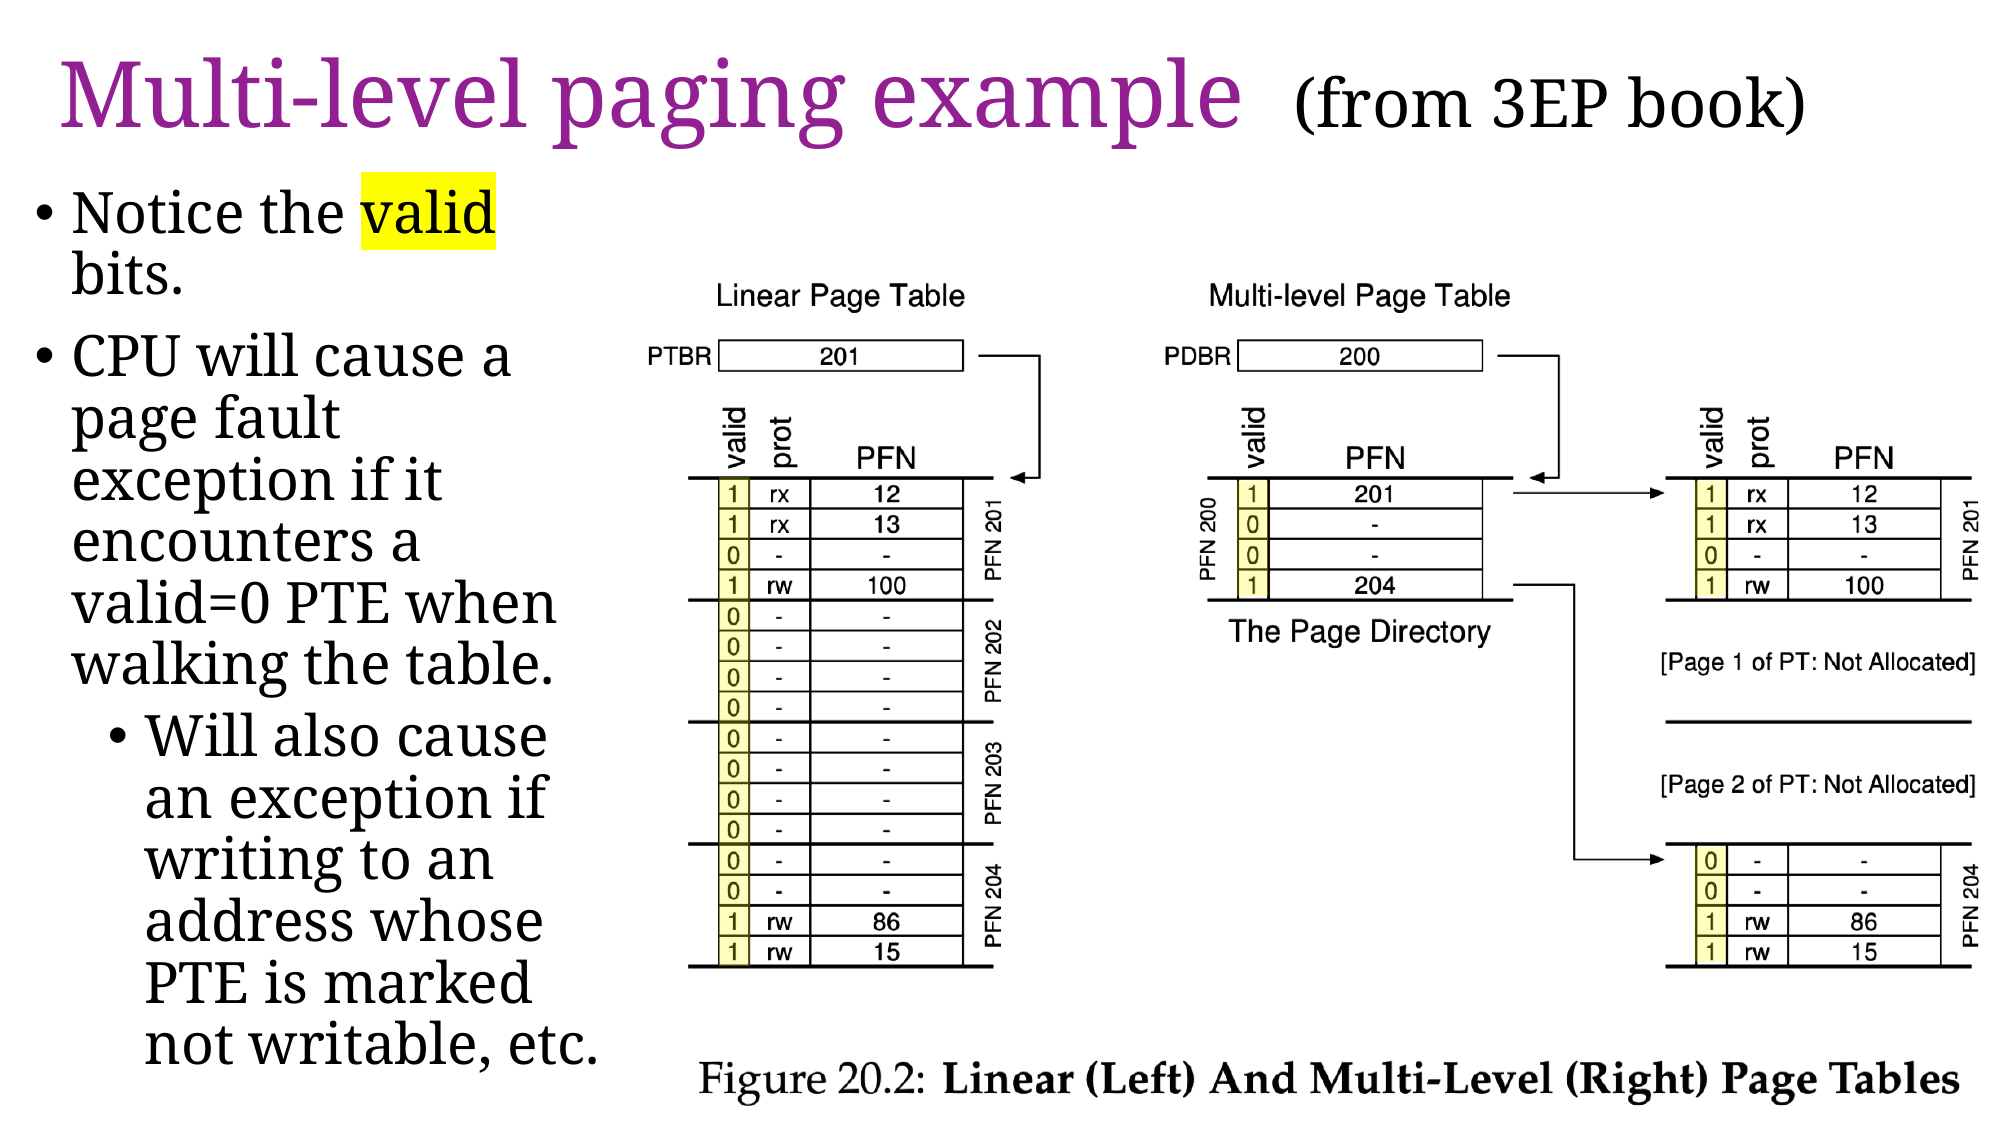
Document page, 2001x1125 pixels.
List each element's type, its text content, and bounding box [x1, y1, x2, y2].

list Notice the valid bits. CPU will cause a page fault exception if it encounters a valid=0 PTE when walking the table. Will also cause an exception if writing to an address whose PTE is marked not writable, etc. [19, 170, 622, 1091]
title Multi-level paging example (from 3EP book) [43, 25, 1953, 171]
picture [644, 274, 1986, 1110]
